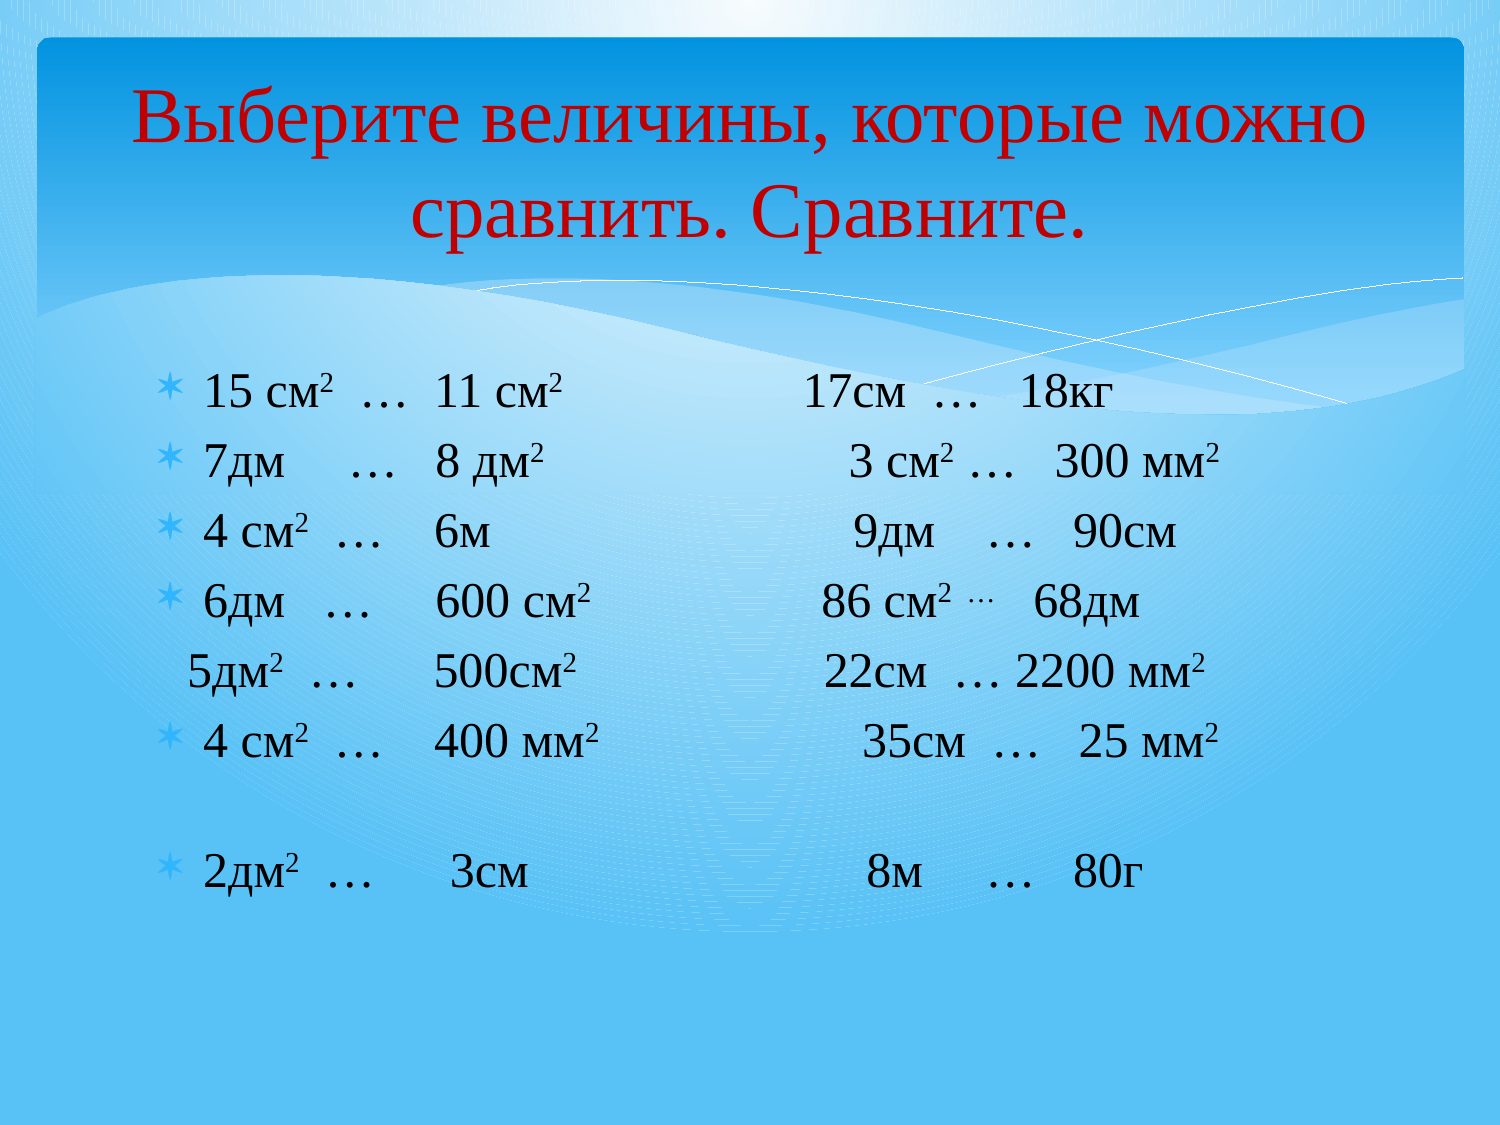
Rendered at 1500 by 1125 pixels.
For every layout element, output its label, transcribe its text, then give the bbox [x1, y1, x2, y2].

list 15 см2 … 11 см2 17см … 18кг 7дм … 8 дм2 3 см2 … 300 мм2 4 см2 … 6м 9дм … 90см 6дм … 600 см2 86 см2 … 68дм 5дм2 … 500см2 22см … 2200 мм2 4 см2 … 400 мм2 35см … 25 мм2 2дм2 … 3см 8м … 80г [143, 349, 1359, 1005]
title Выберите величины, которые можно сравнить. Сравните. [75, 55, 1425, 261]
